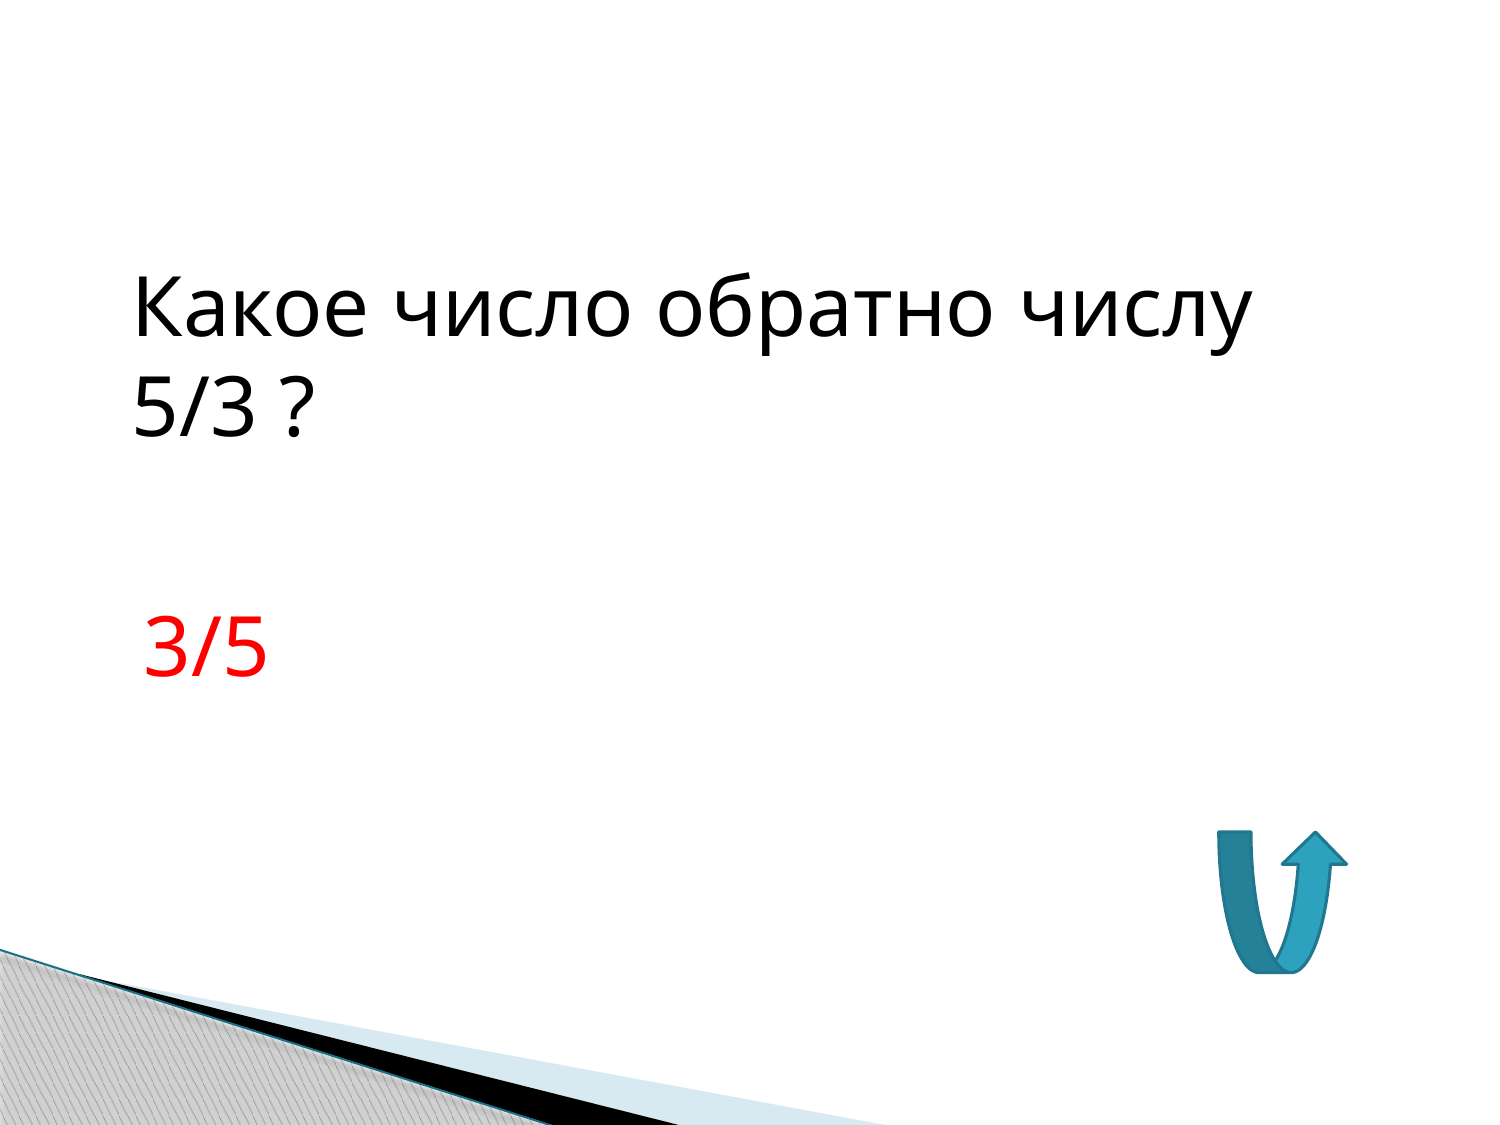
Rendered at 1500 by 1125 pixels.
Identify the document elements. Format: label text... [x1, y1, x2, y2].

text_box 3/5 [128, 585, 317, 701]
text_box [1217, 830, 1349, 975]
text_box Какое число обратно числу 5/3 ? [117, 246, 1336, 461]
